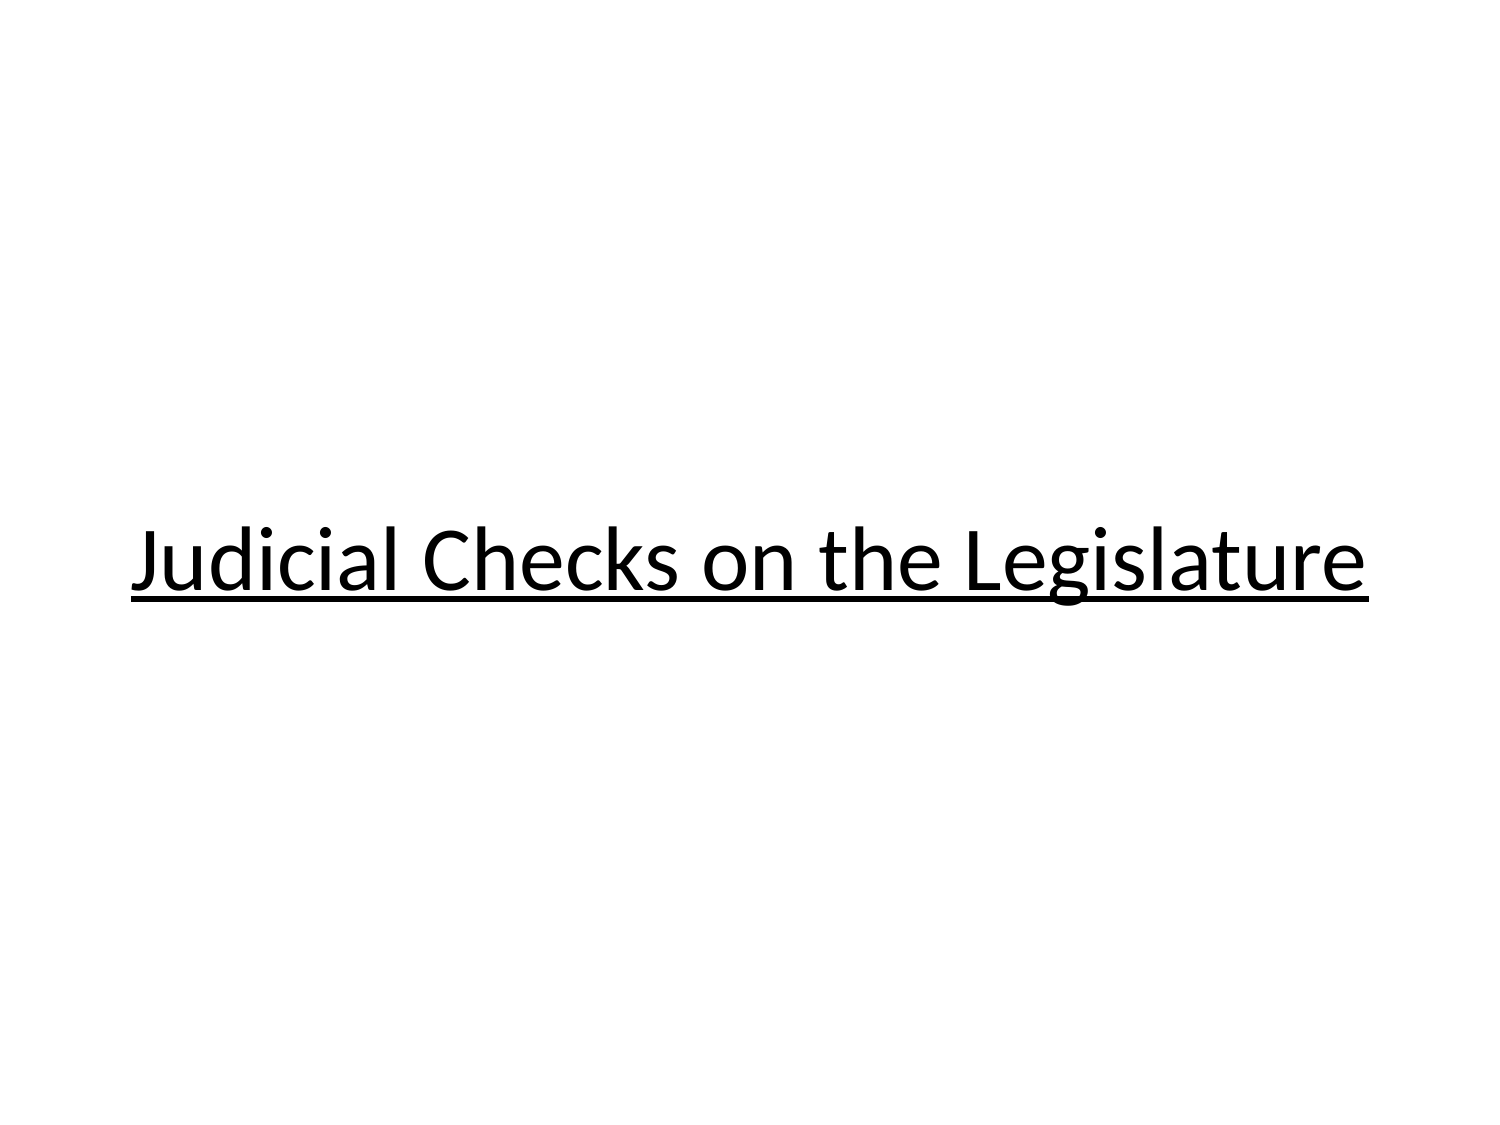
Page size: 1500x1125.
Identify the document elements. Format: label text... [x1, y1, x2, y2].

title Judicial Checks on the Legislature [74, 44, 1426, 1063]
